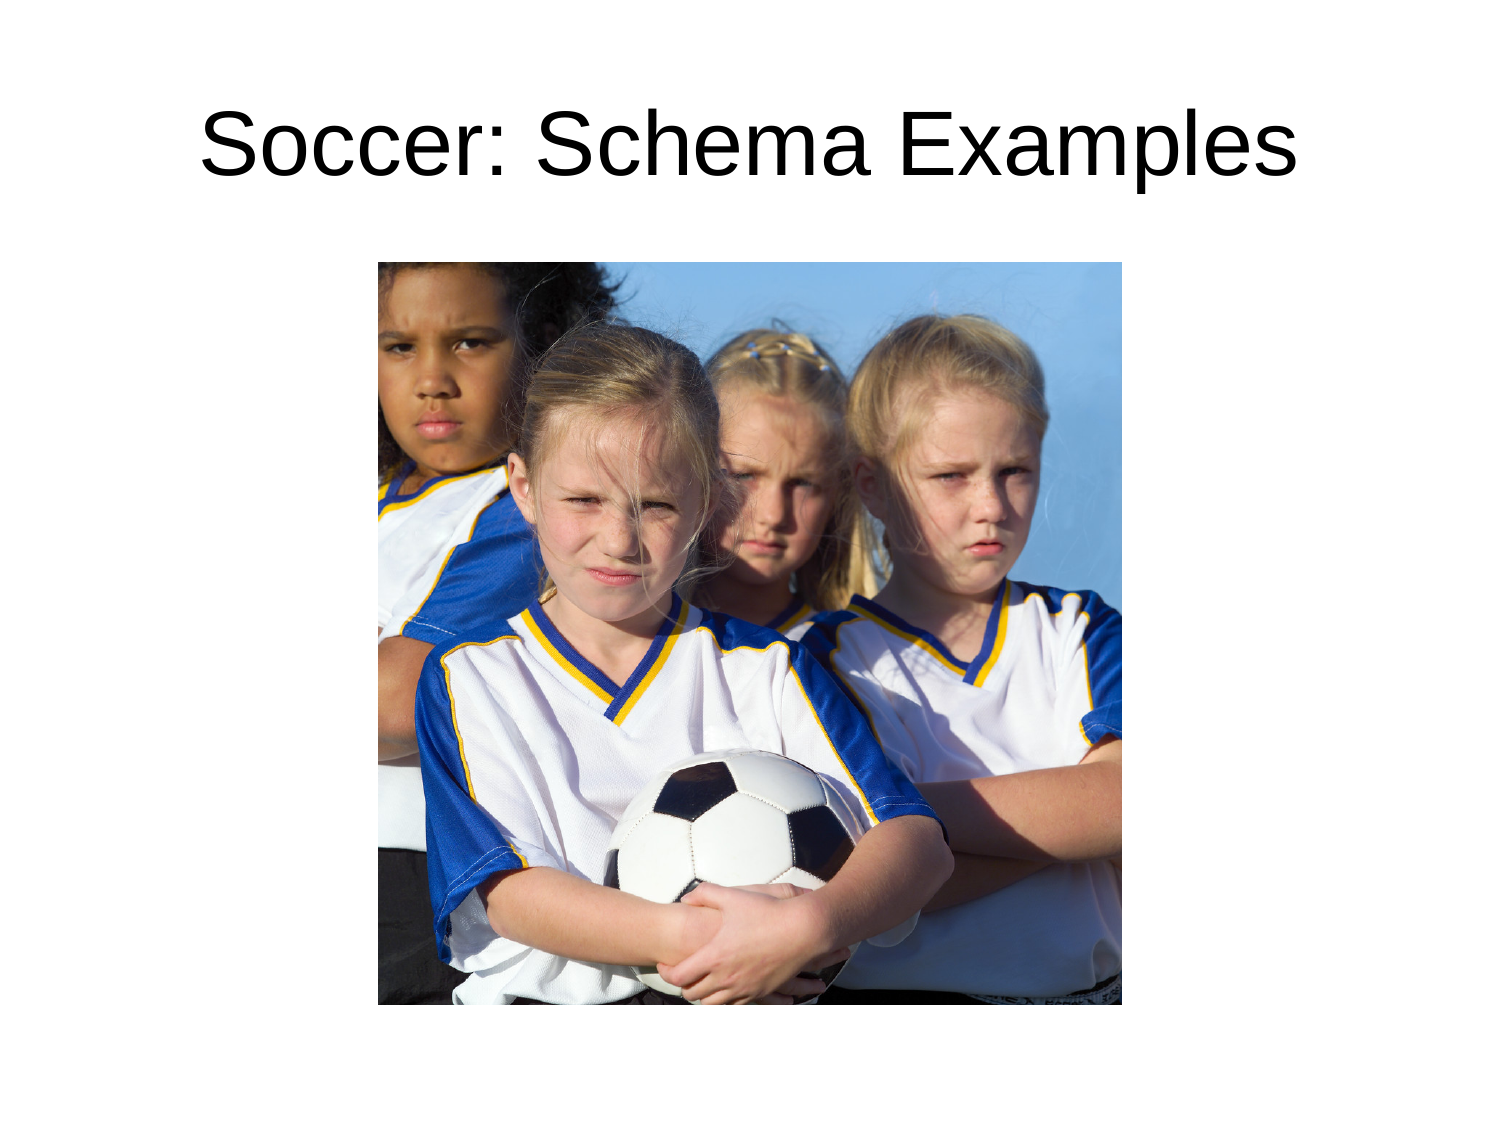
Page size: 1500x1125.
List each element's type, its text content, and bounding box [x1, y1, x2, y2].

title Soccer: Schema Examples [74, 44, 1426, 233]
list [378, 262, 1122, 1006]
